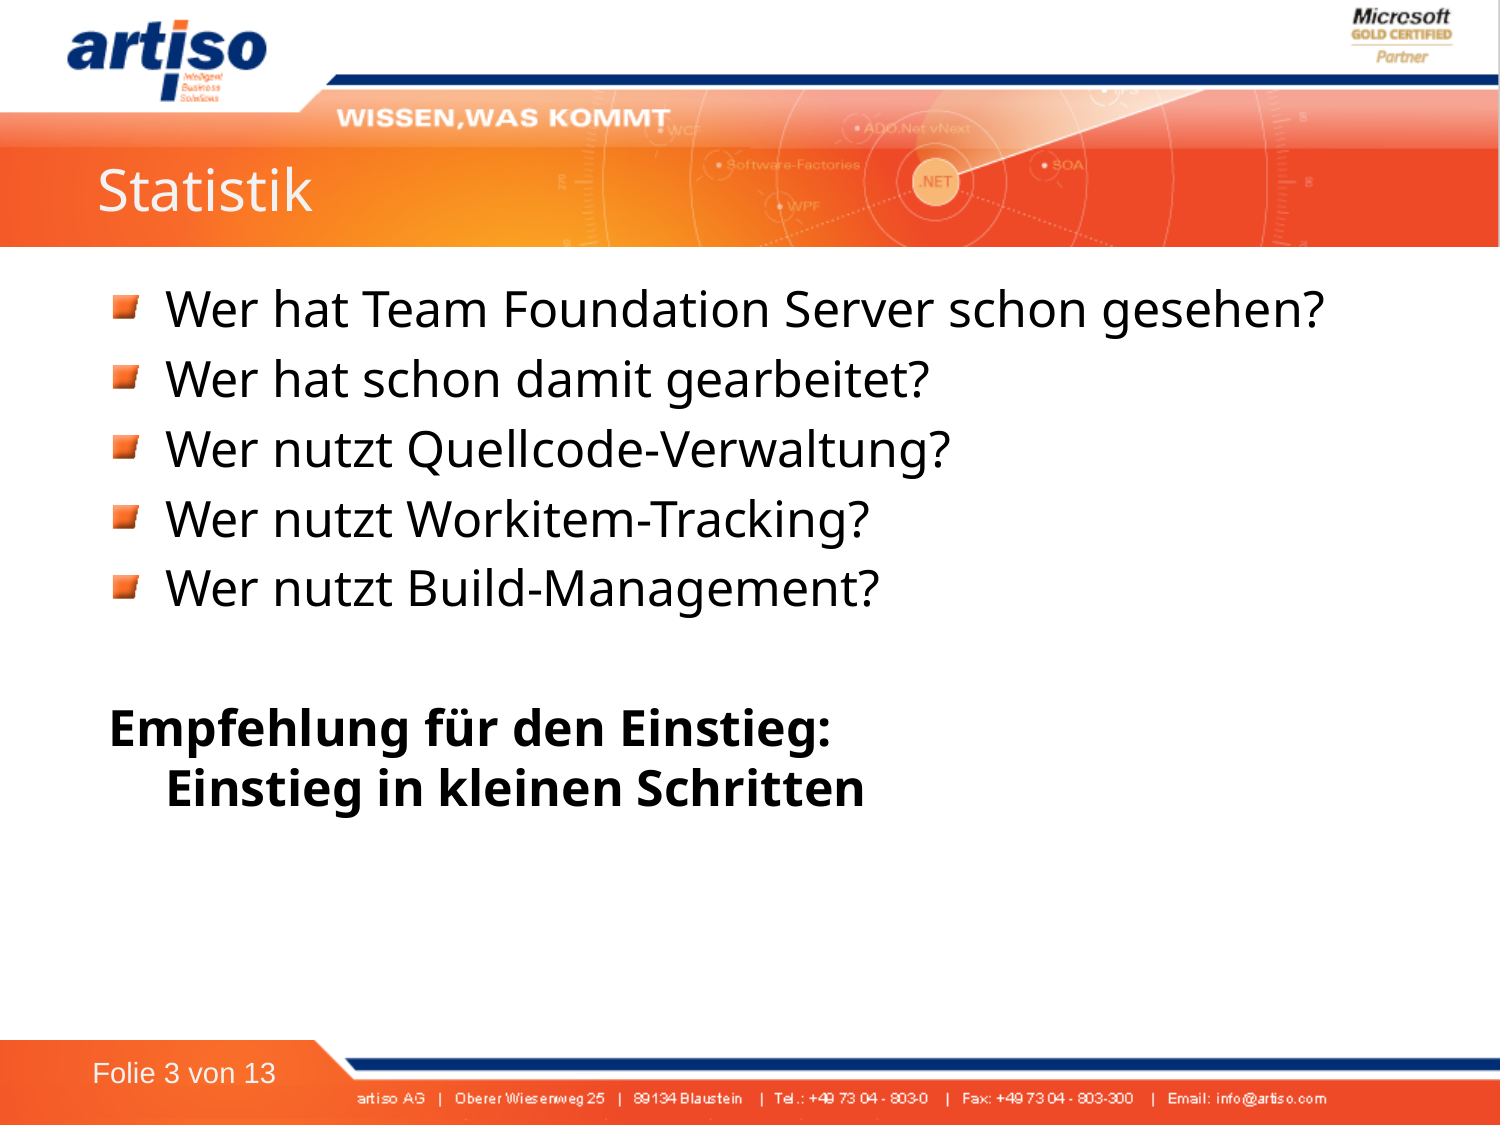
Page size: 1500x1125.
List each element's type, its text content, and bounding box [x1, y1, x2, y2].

picture [108, 499, 144, 535]
title Statistik [81, 152, 1441, 224]
picture [0, 0, 1500, 247]
picture [108, 289, 144, 325]
picture [0, 1040, 1500, 1125]
slide_number Folie 3 von 13 [0, 1046, 292, 1125]
picture [108, 429, 144, 465]
picture [108, 359, 144, 395]
list Wer hat Team Foundation Server schon gesehen? Wer hat schon damit gearbeitet? Wer nutzt Quellcode-Verwaltung? Wer nutzt Workitem-Tracking? Wer nutzt Build-Management? Empfehlung für den Einstieg: Einstieg in kleinen Schritten [93, 269, 1341, 1012]
picture [108, 569, 144, 605]
